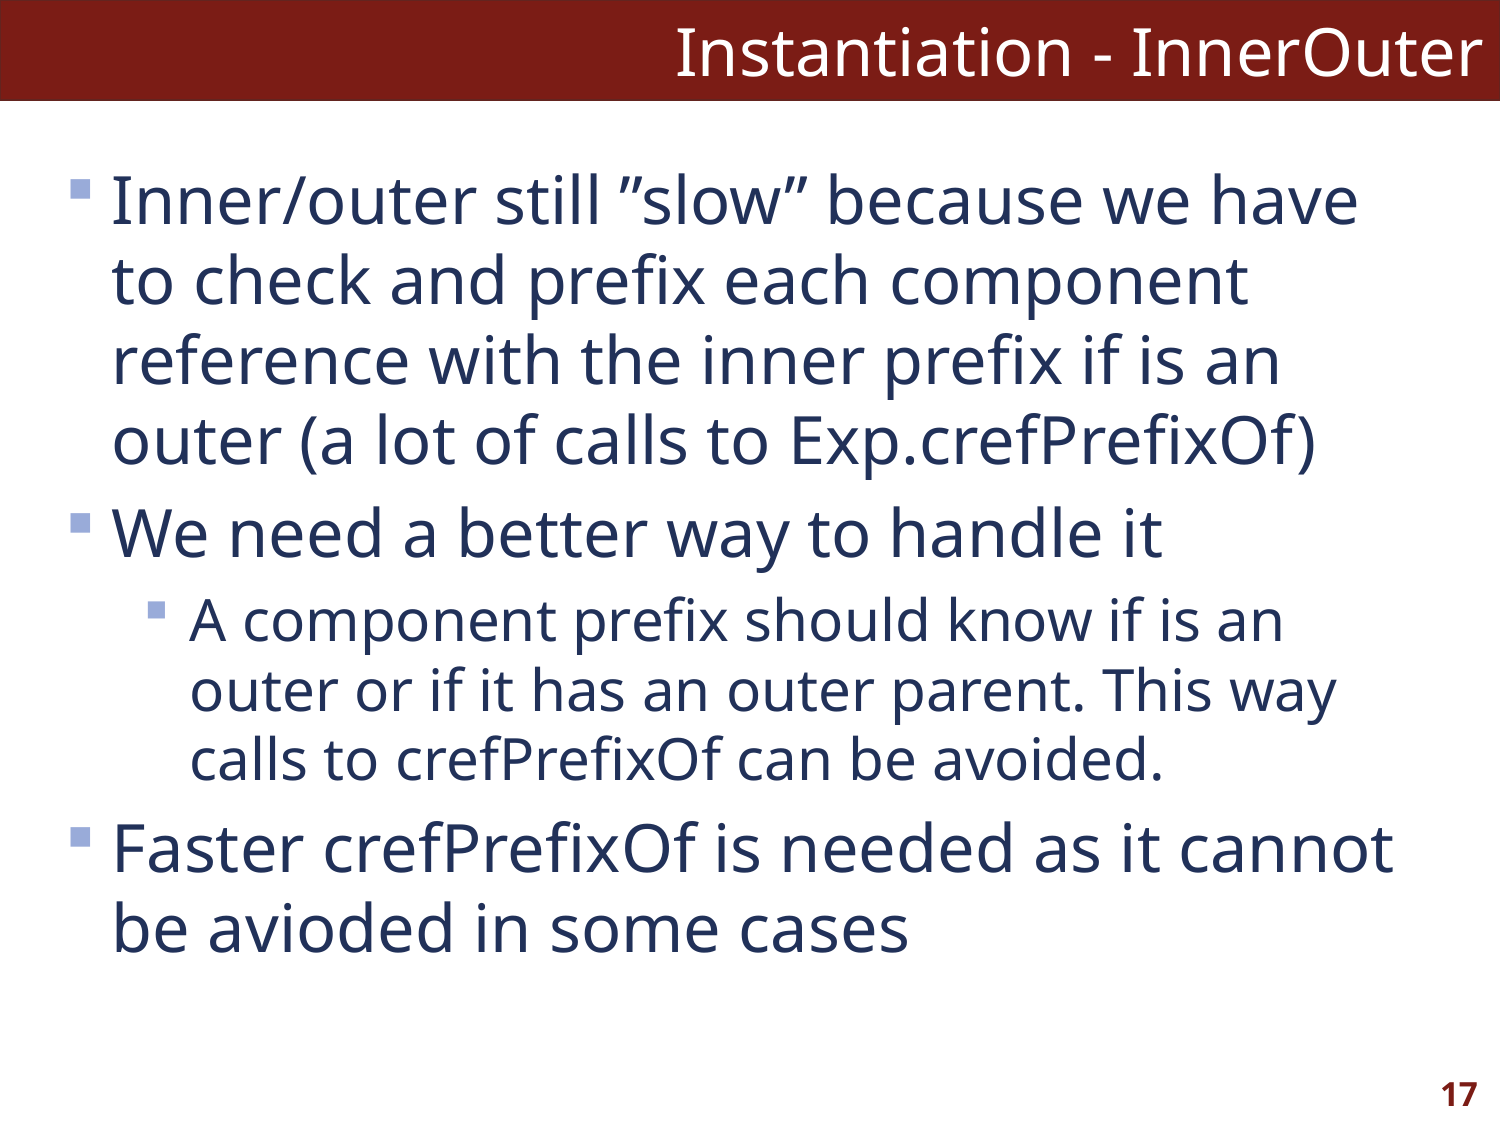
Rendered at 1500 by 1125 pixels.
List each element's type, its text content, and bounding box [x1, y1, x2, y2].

slide_number 17 [1342, 1065, 1494, 1116]
title Instantiation - InnerOuter [274, 0, 1500, 101]
list Inner/outer still ”slow” because we have to check and prefix each component reference with the inner prefix if is an outer (a lot of calls to Exp.crefPrefixOf) We need a better way to handle it A component prefix should know if is an outer or if it has an outer parent. This way calls to crefPrefixOf can be avoided. Faster crefPrefixOf is needed as it cannot be avioded in some cases [49, 149, 1451, 1076]
